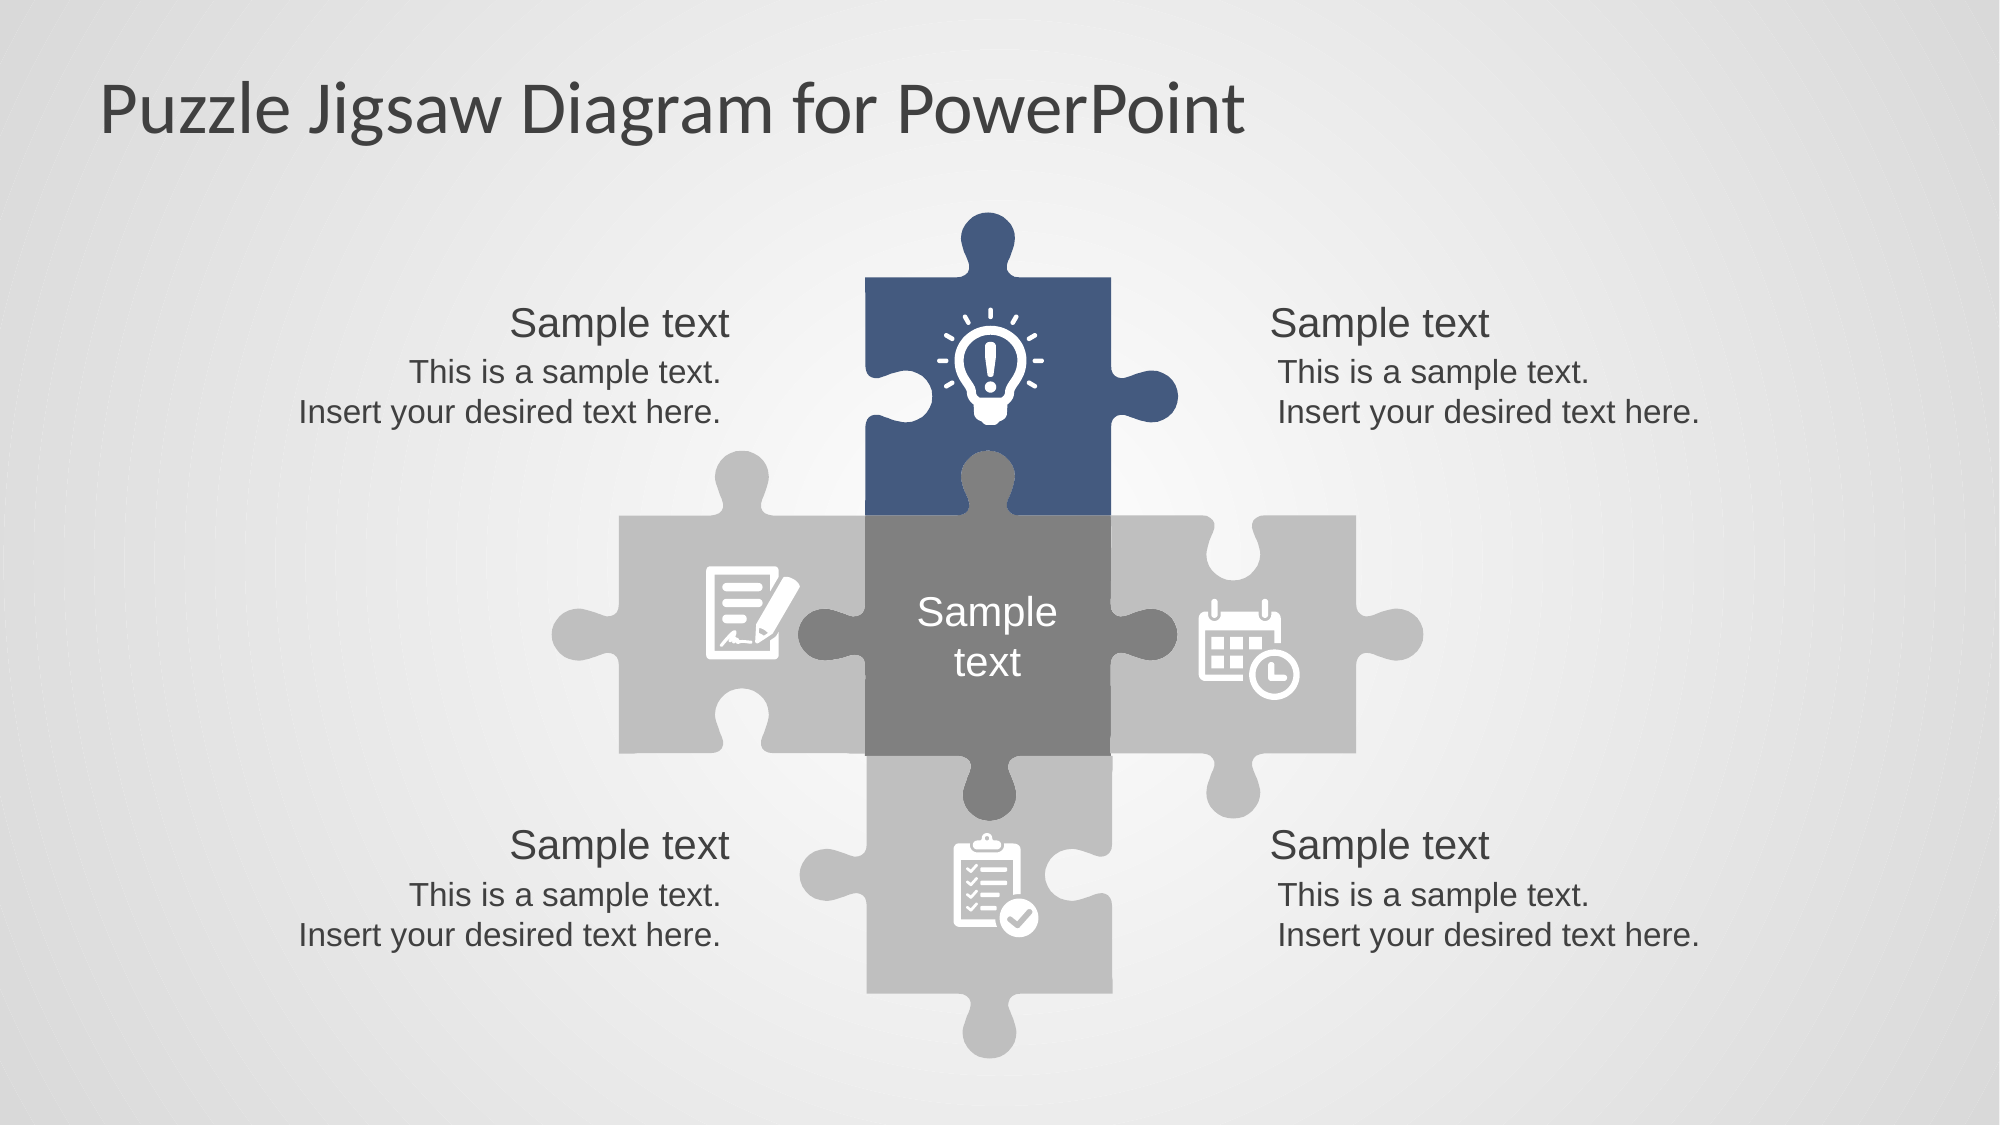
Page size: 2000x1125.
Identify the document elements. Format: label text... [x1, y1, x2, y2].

text_box Sample text [1254, 810, 1723, 876]
text_box This is a sample text. Insert your desired text here. [283, 354, 737, 438]
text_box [936, 307, 1045, 426]
text_box [799, 755, 1113, 1059]
text_box [1198, 611, 1281, 681]
text_box Sample text [276, 810, 745, 876]
text_box Sample text [1254, 288, 1723, 354]
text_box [706, 566, 800, 660]
text_box [865, 212, 1179, 516]
text_box This is a sample text. Insert your desired text here. [1262, 354, 1717, 438]
text_box [953, 843, 1021, 927]
text_box [1110, 515, 1424, 819]
text_box [804, 451, 1177, 820]
text_box [1261, 598, 1269, 618]
text_box [1249, 649, 1300, 700]
title Puzzle Jigsaw Diagram for PowerPoint [99, 45, 1900, 162]
text_box Sample text [276, 288, 745, 354]
text_box [1211, 598, 1218, 618]
text_box This is a sample text. Insert your desired text here. [283, 876, 737, 960]
text_box [551, 450, 865, 754]
text_box [972, 833, 1002, 850]
text_box [999, 898, 1039, 938]
text_box This is a sample text. Insert your desired text here. [1262, 876, 1717, 960]
text_box Sample text [891, 577, 1084, 693]
